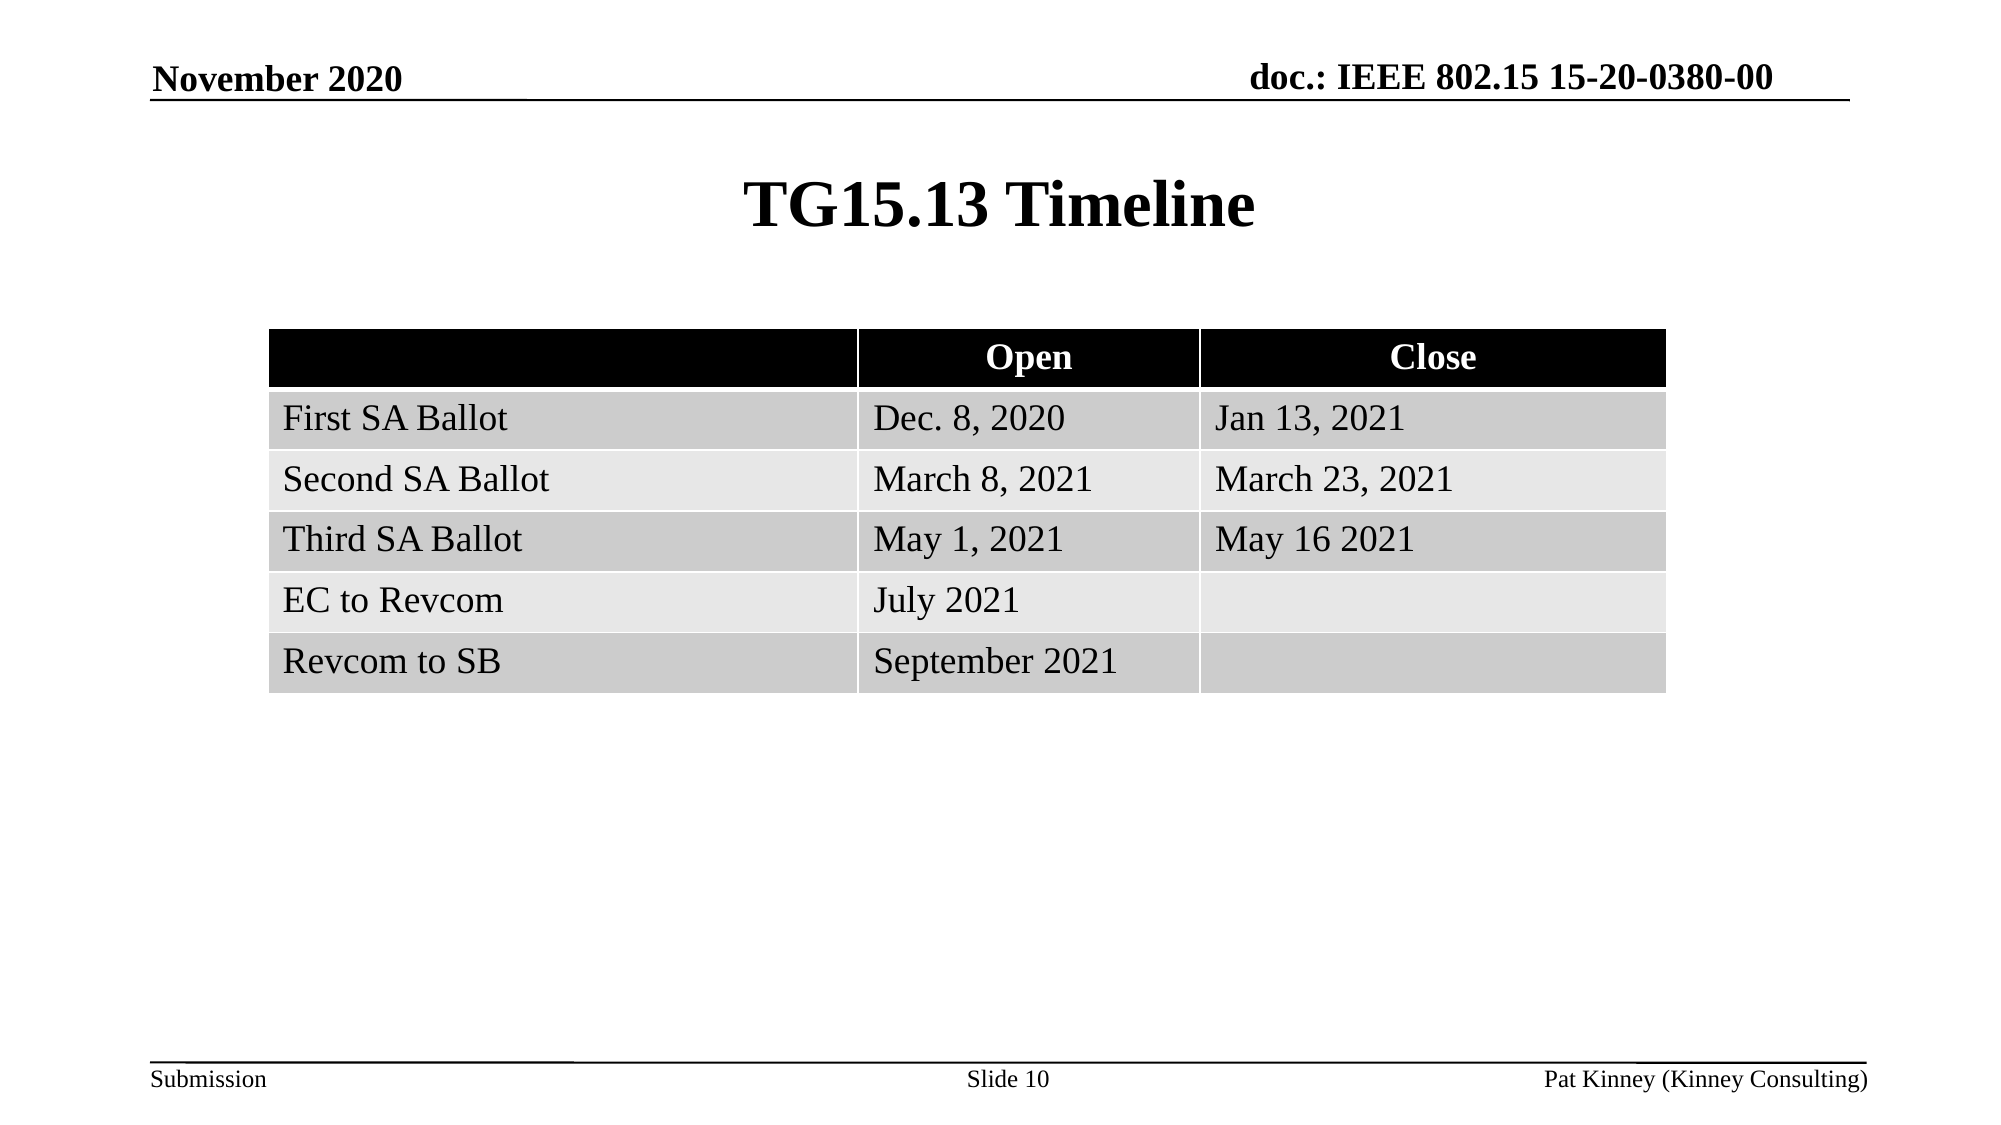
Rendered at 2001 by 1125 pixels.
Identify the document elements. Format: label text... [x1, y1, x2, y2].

table_cell [1201, 633, 1666, 693]
table_cell July 2021 [859, 573, 1199, 632]
table_header [269, 329, 857, 387]
title TG15.13 Timeline [149, 112, 1850, 288]
table_cell March 23, 2021 [1201, 451, 1666, 510]
table_cell Dec. 8, 2020 [859, 392, 1199, 449]
table_cell [1201, 573, 1666, 632]
table_header Close [1201, 329, 1666, 387]
table_cell May 16 2021 [1201, 512, 1666, 571]
table_cell Jan 13, 2021 [1201, 392, 1666, 449]
table_cell May 1, 2021 [859, 512, 1199, 571]
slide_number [152, 54, 563, 100]
table_cell September 2021 [859, 633, 1199, 693]
table_cell March 8, 2021 [859, 451, 1199, 510]
table_header Open [859, 329, 1199, 387]
table_cell First SA Ballot [269, 392, 857, 449]
footer Pat Kinney (Kinney Consulting) [1171, 1061, 1869, 1093]
table_cell Revcom to SB [269, 633, 857, 693]
slide_number Slide 10 [950, 1061, 1067, 1123]
table_cell EC to Revcom [269, 573, 857, 632]
table_cell Second SA Ballot [269, 451, 857, 510]
table_cell Third SA Ballot [269, 512, 857, 571]
